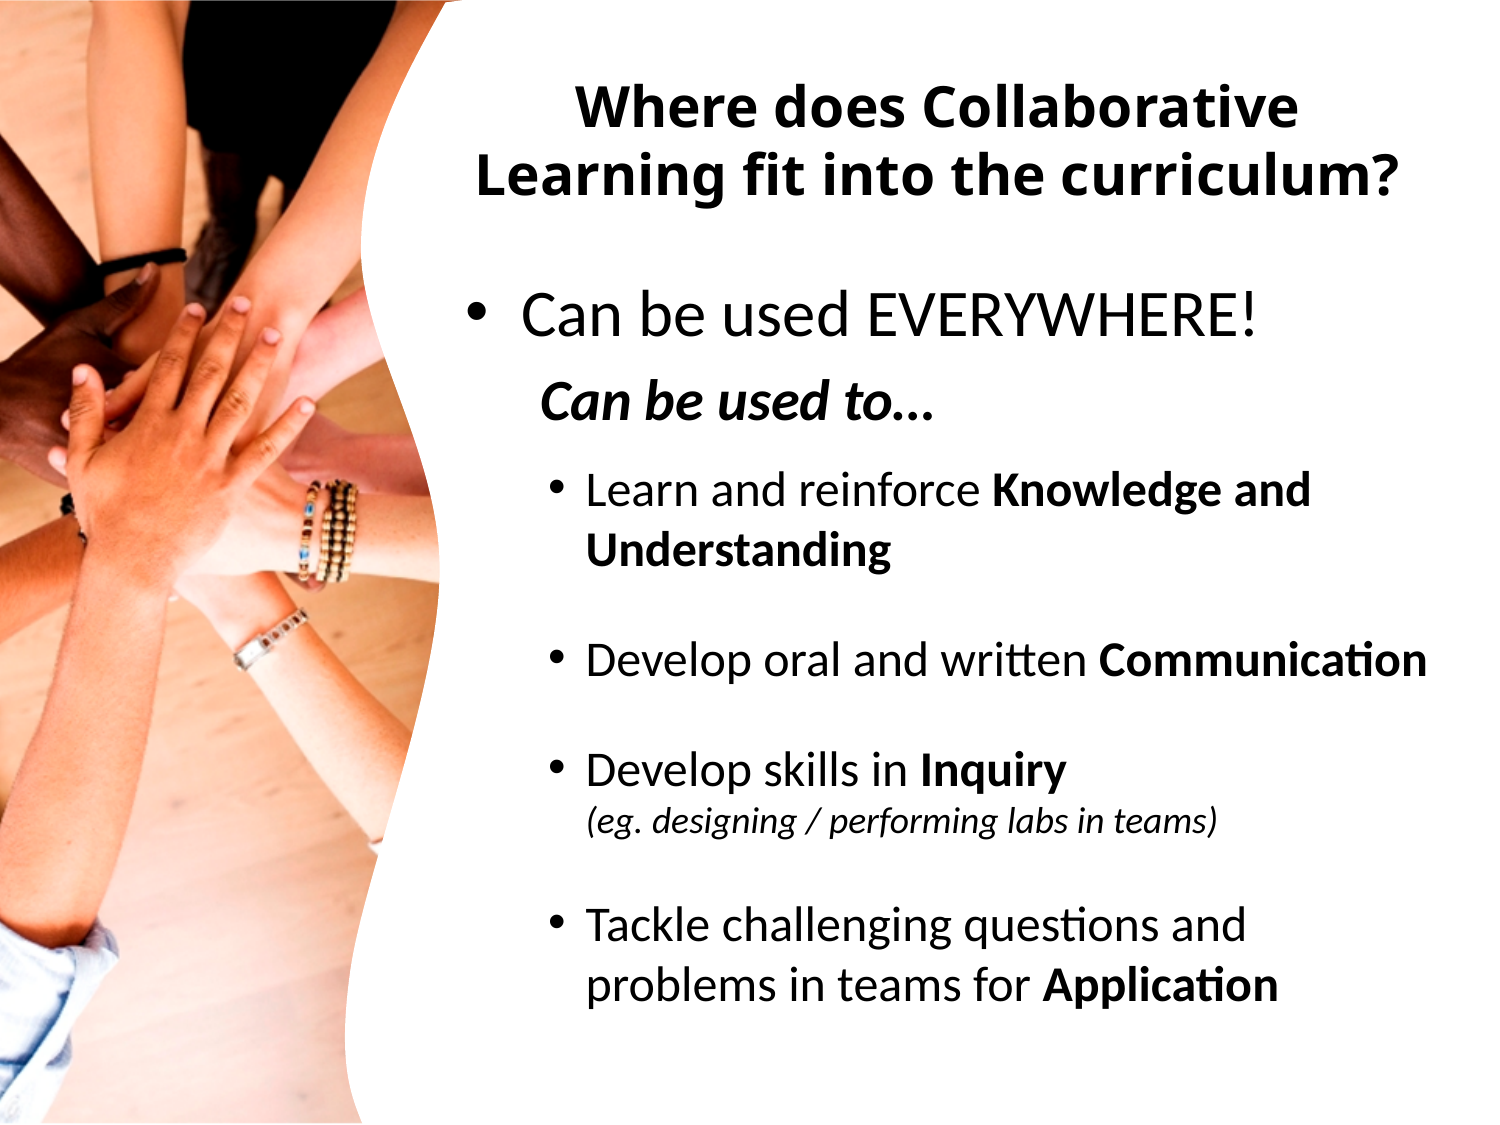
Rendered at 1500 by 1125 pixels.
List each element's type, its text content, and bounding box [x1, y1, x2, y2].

list Can be used EVERYWHERE! Can be used to… Learn and reinforce Knowledge and Understanding Develop oral and written Communication Develop skills in Inquiry (eg. designing / performing labs in teams) Tackle challenging questions and problems in teams for Application [450, 262, 1463, 1075]
title Where does Collaborative Learning fit into the curriculum? [450, 45, 1425, 233]
picture [0, 0, 456, 1125]
